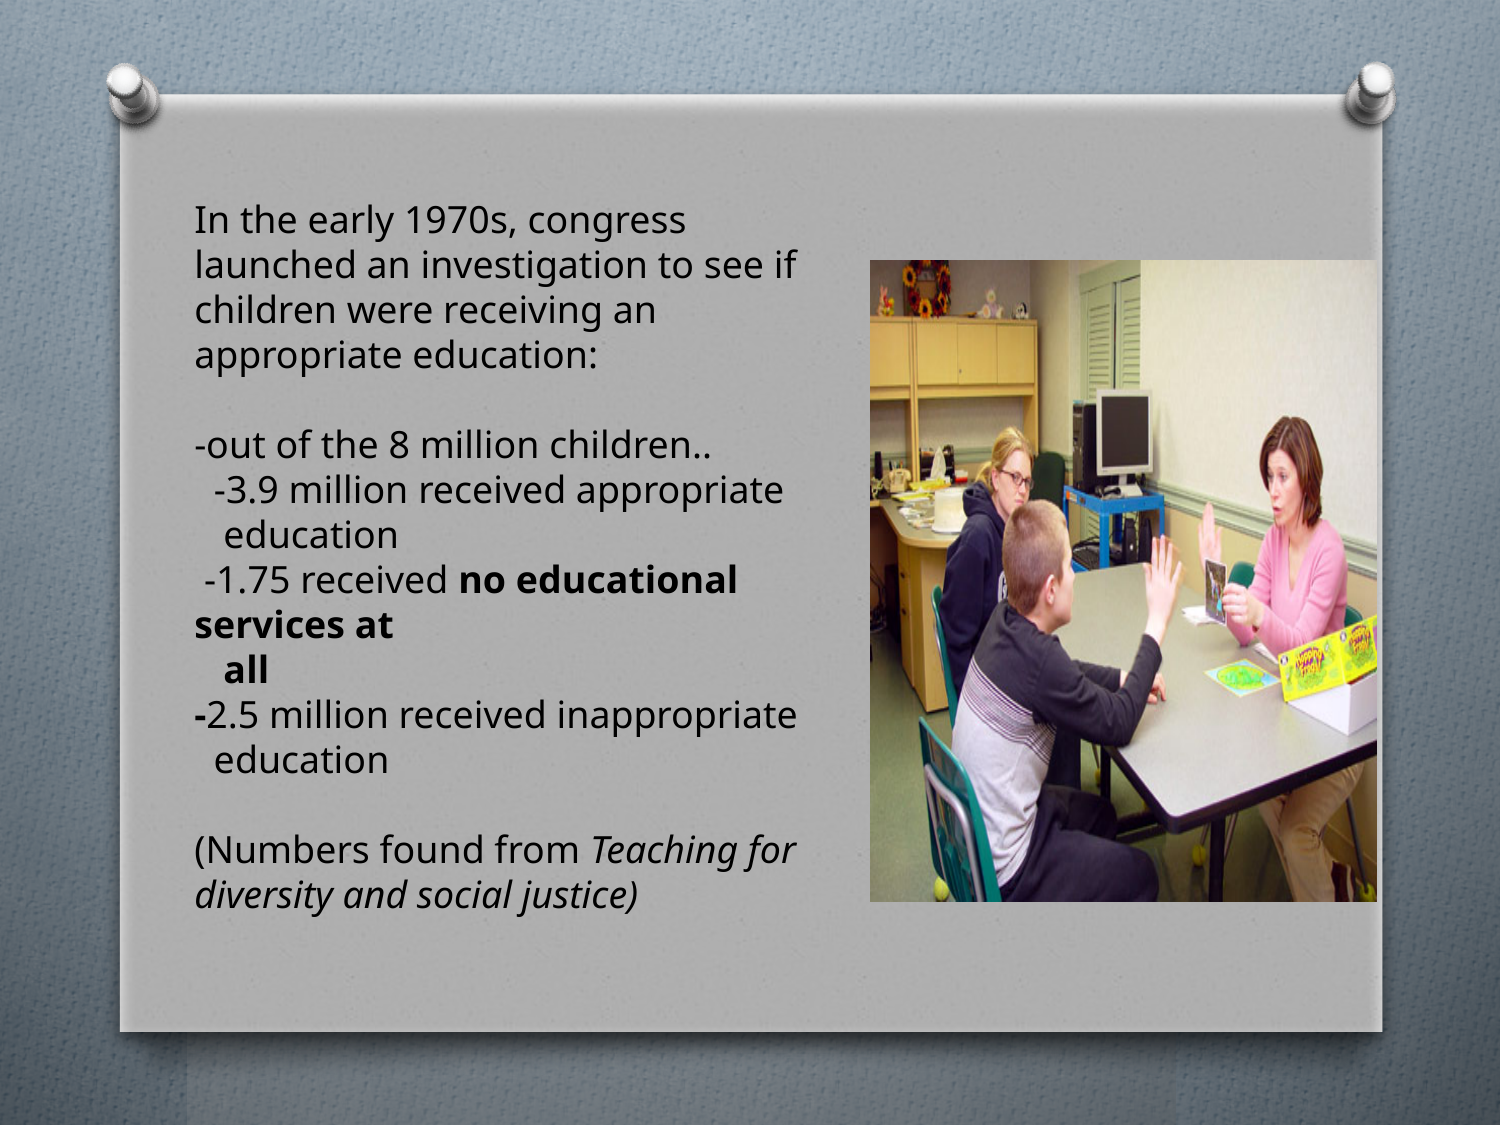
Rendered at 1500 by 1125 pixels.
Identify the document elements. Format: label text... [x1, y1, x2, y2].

picture [870, 260, 1377, 902]
picture [75, 29, 198, 153]
text_box In the early 1970s, congress launched an investigation to see if children were receiving an appropriate education: -out of the 8 million children.. -3.9 million received appropriate education -1.75 received no educational services at all -2.5 million received inappropriate education (Numbers found from Teaching for diversity and social justice) [179, 188, 871, 923]
picture [1317, 35, 1439, 156]
